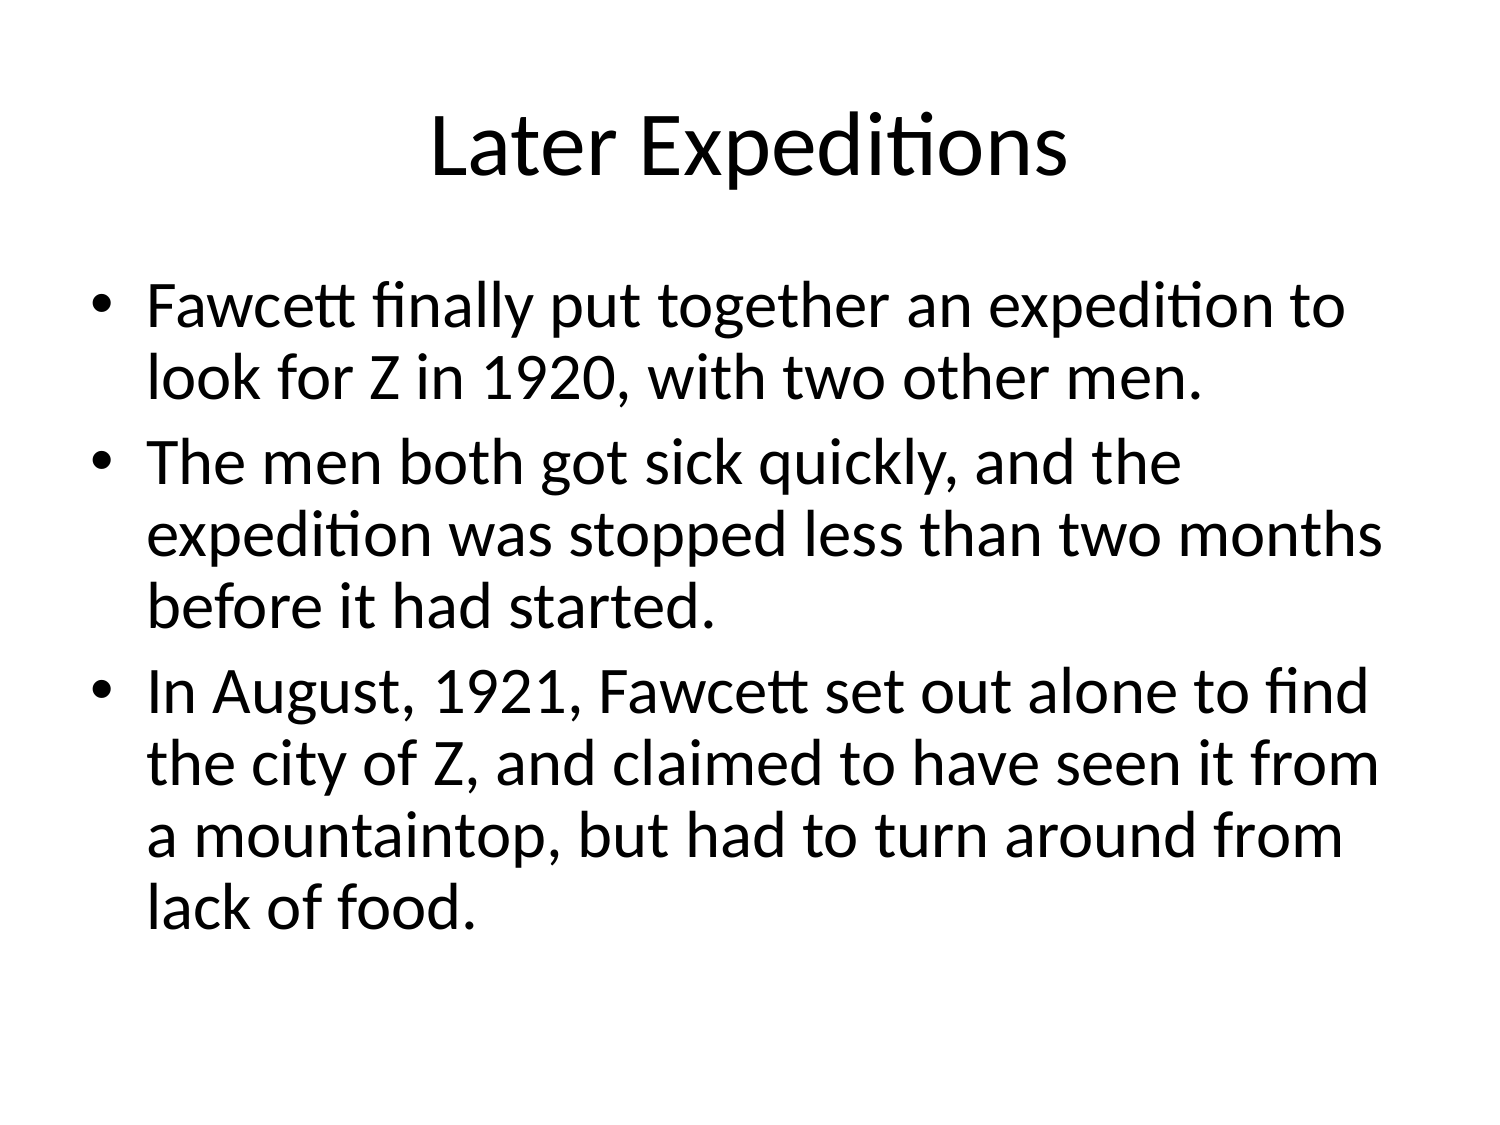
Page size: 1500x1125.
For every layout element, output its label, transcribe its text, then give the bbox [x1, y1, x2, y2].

title Later Expeditions [74, 44, 1426, 233]
list Fawcett finally put together an expedition to look for Z in 1920, with two other men. The men both got sick quickly, and the expedition was stopped less than two months before it had started. In August, 1921, Fawcett set out alone to find the city of Z, and claimed to have seen it from a mountaintop, but had to turn around from lack of food. [74, 262, 1426, 1006]
